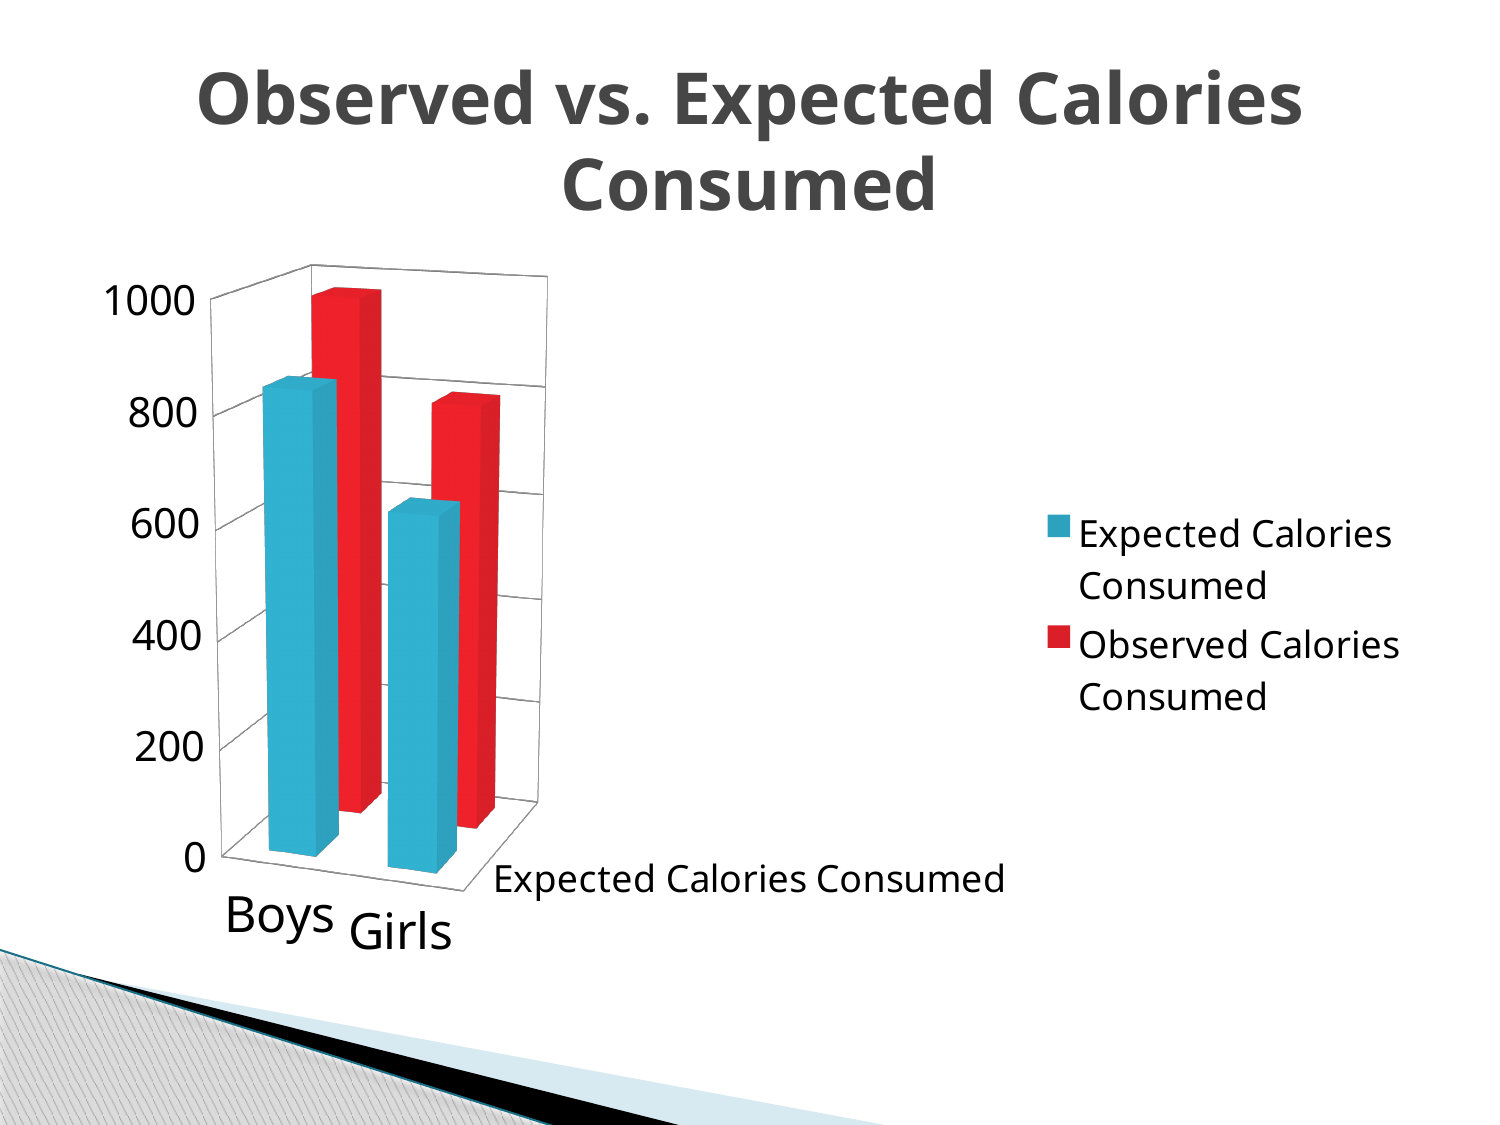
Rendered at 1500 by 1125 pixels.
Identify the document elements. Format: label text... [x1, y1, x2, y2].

title Observed vs. Expected Calories Consumed [75, 45, 1425, 233]
chart [74, 242, 1426, 986]
